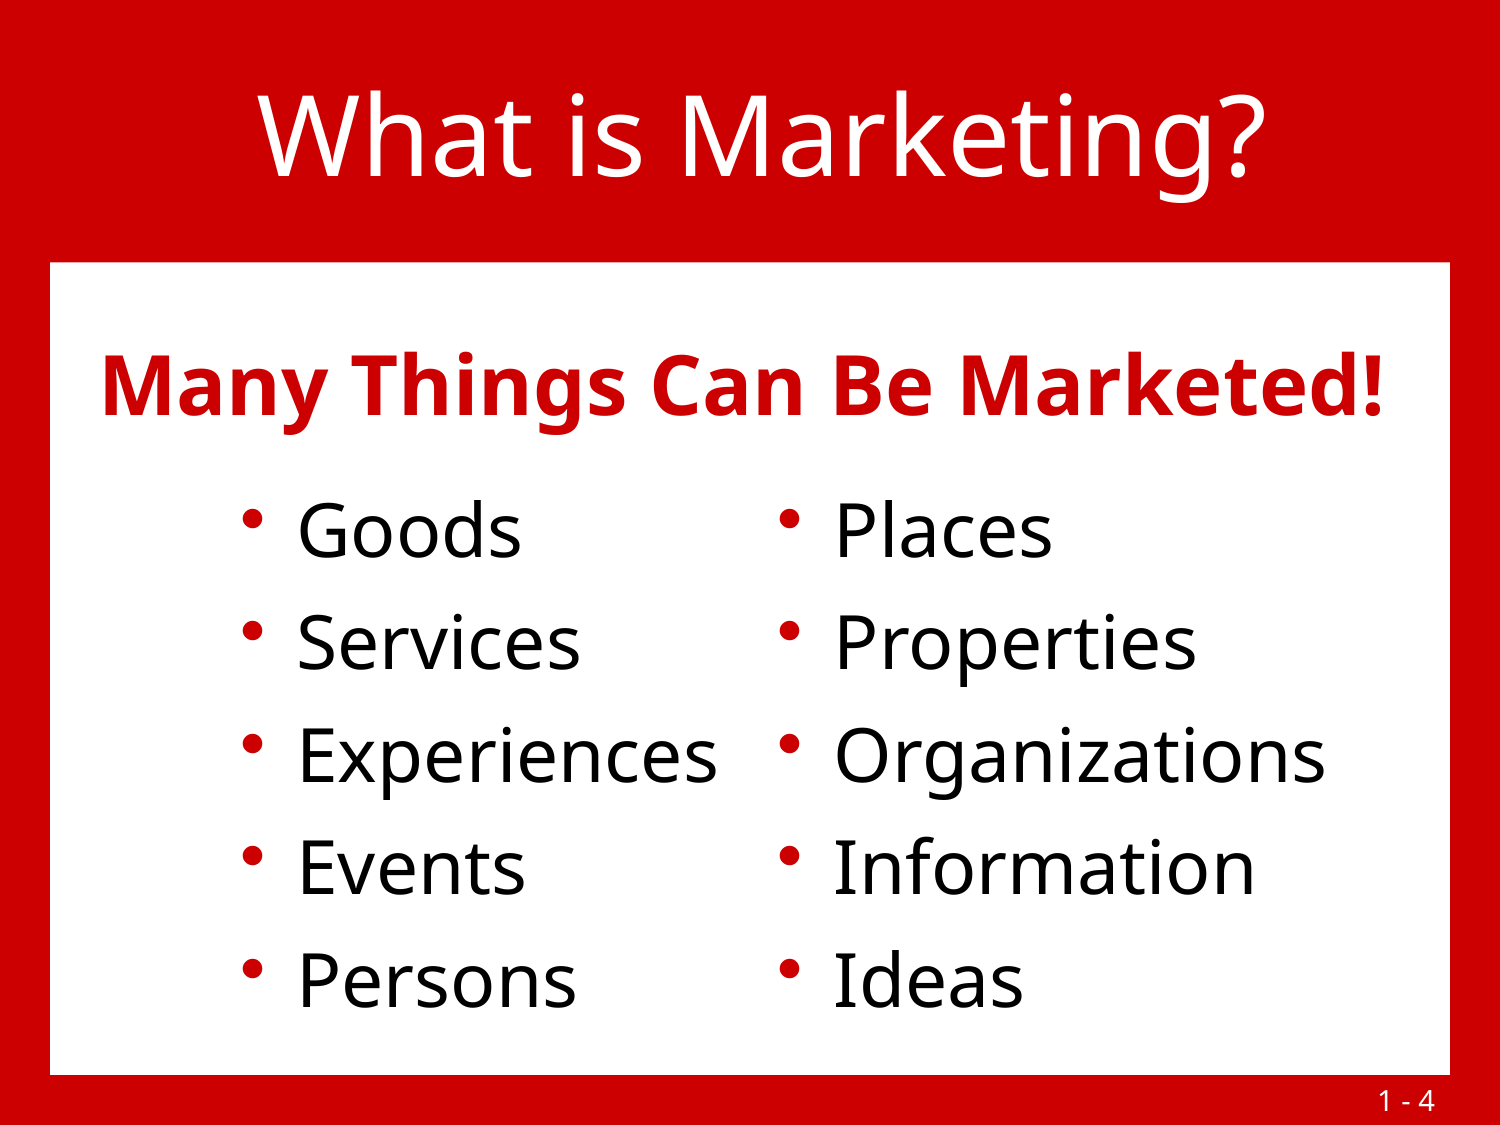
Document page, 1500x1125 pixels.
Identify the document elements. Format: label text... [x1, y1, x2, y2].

text_box Many Things Can Be Marketed! [0, 324, 1485, 440]
list Places Properties Organizations Information Ideas [762, 474, 1413, 1125]
title What is Marketing? [124, 37, 1401, 226]
text_box [50, 49, 1450, 263]
slide_number 1 - 3 [1413, 1074, 1451, 1125]
list Goods Services Experiences Events Persons [224, 474, 762, 1125]
